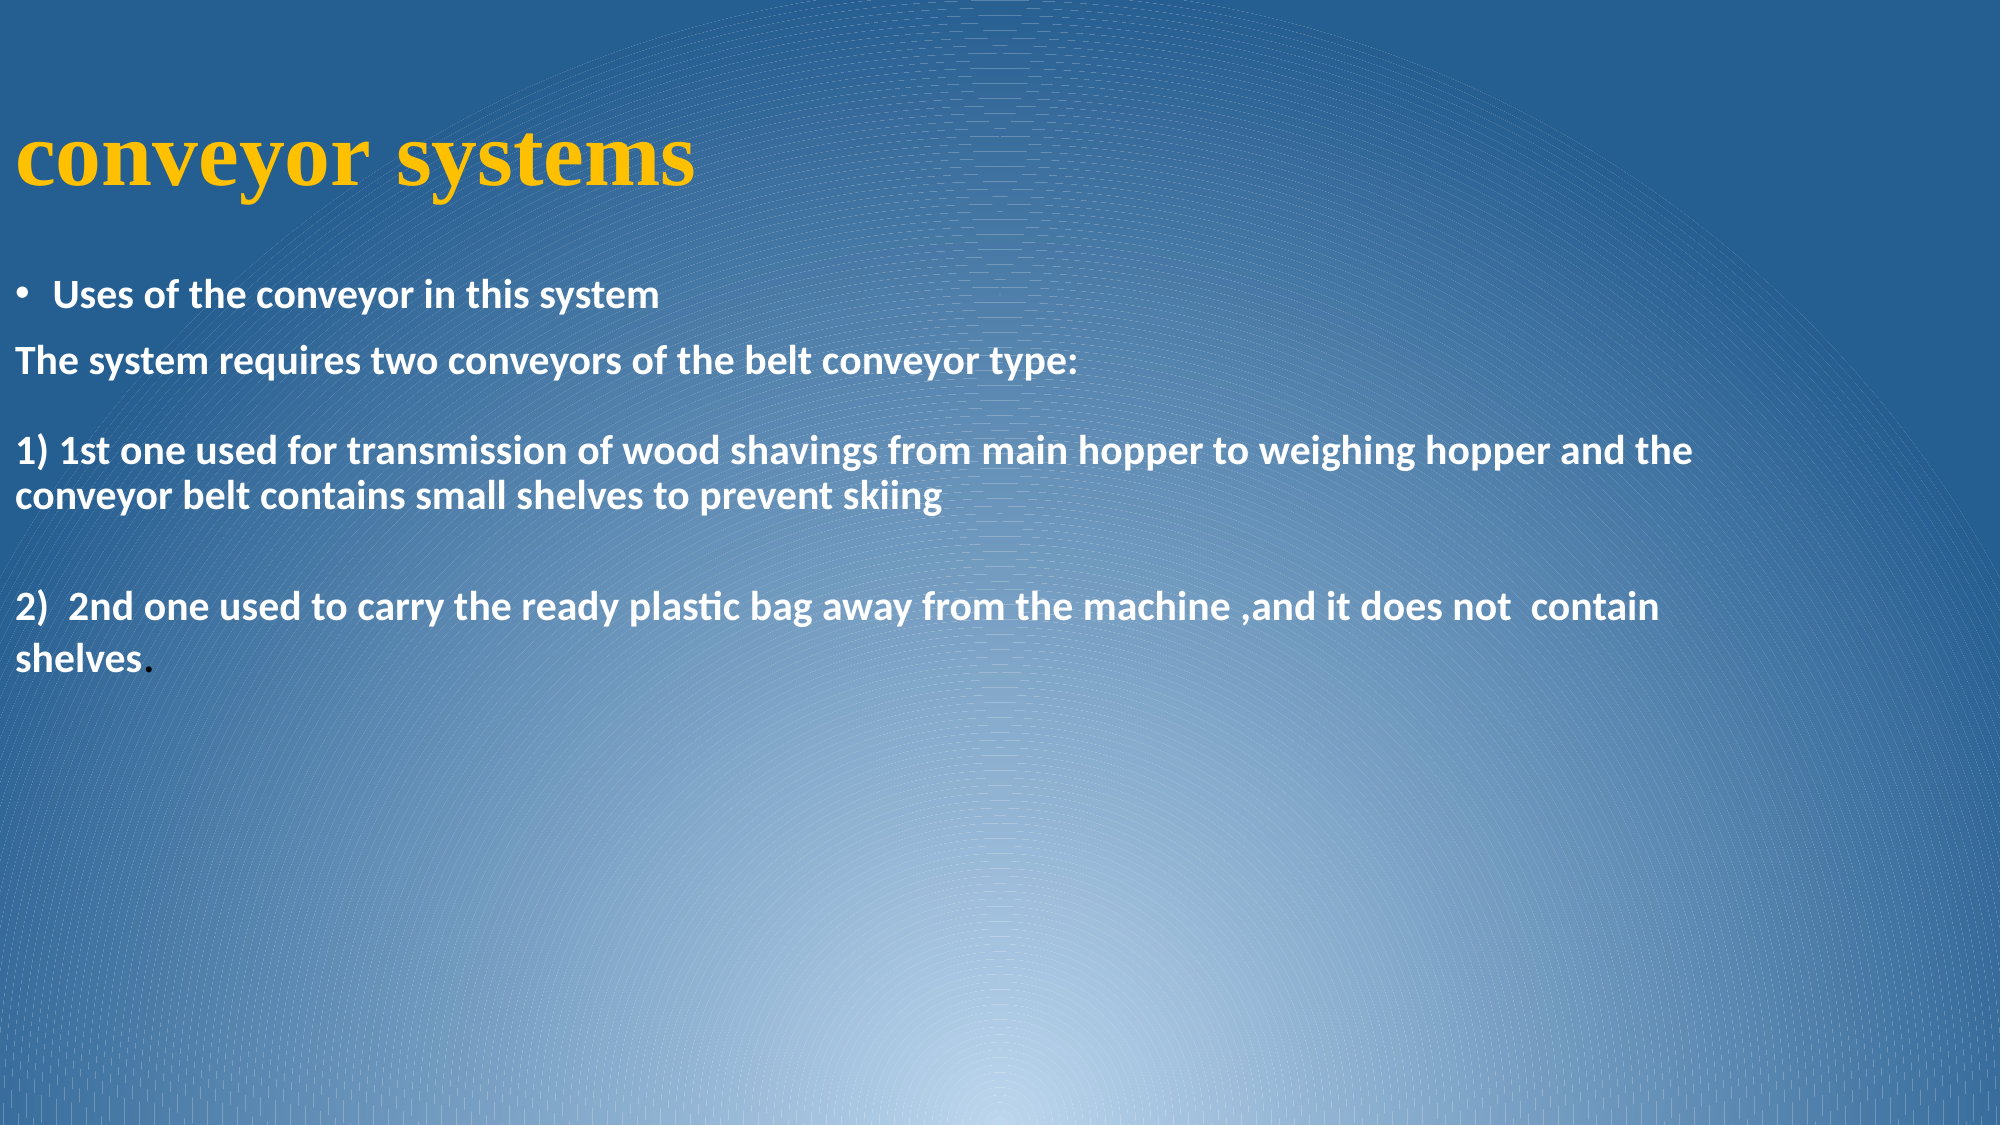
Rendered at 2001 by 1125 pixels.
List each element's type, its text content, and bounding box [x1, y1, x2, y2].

title conveyor systems [0, 47, 1725, 264]
list Uses of the conveyor in this system The system requires two conveyors of the belt conveyor type: 1) 1st one used for transmission of wood shavings from main hopper to weighing hopper and the conveyor belt contains small shelves to prevent skiing 2) 2nd one used to carry the ready plastic bag away from the machine ,and it does not contain shelves. [0, 264, 1725, 979]
